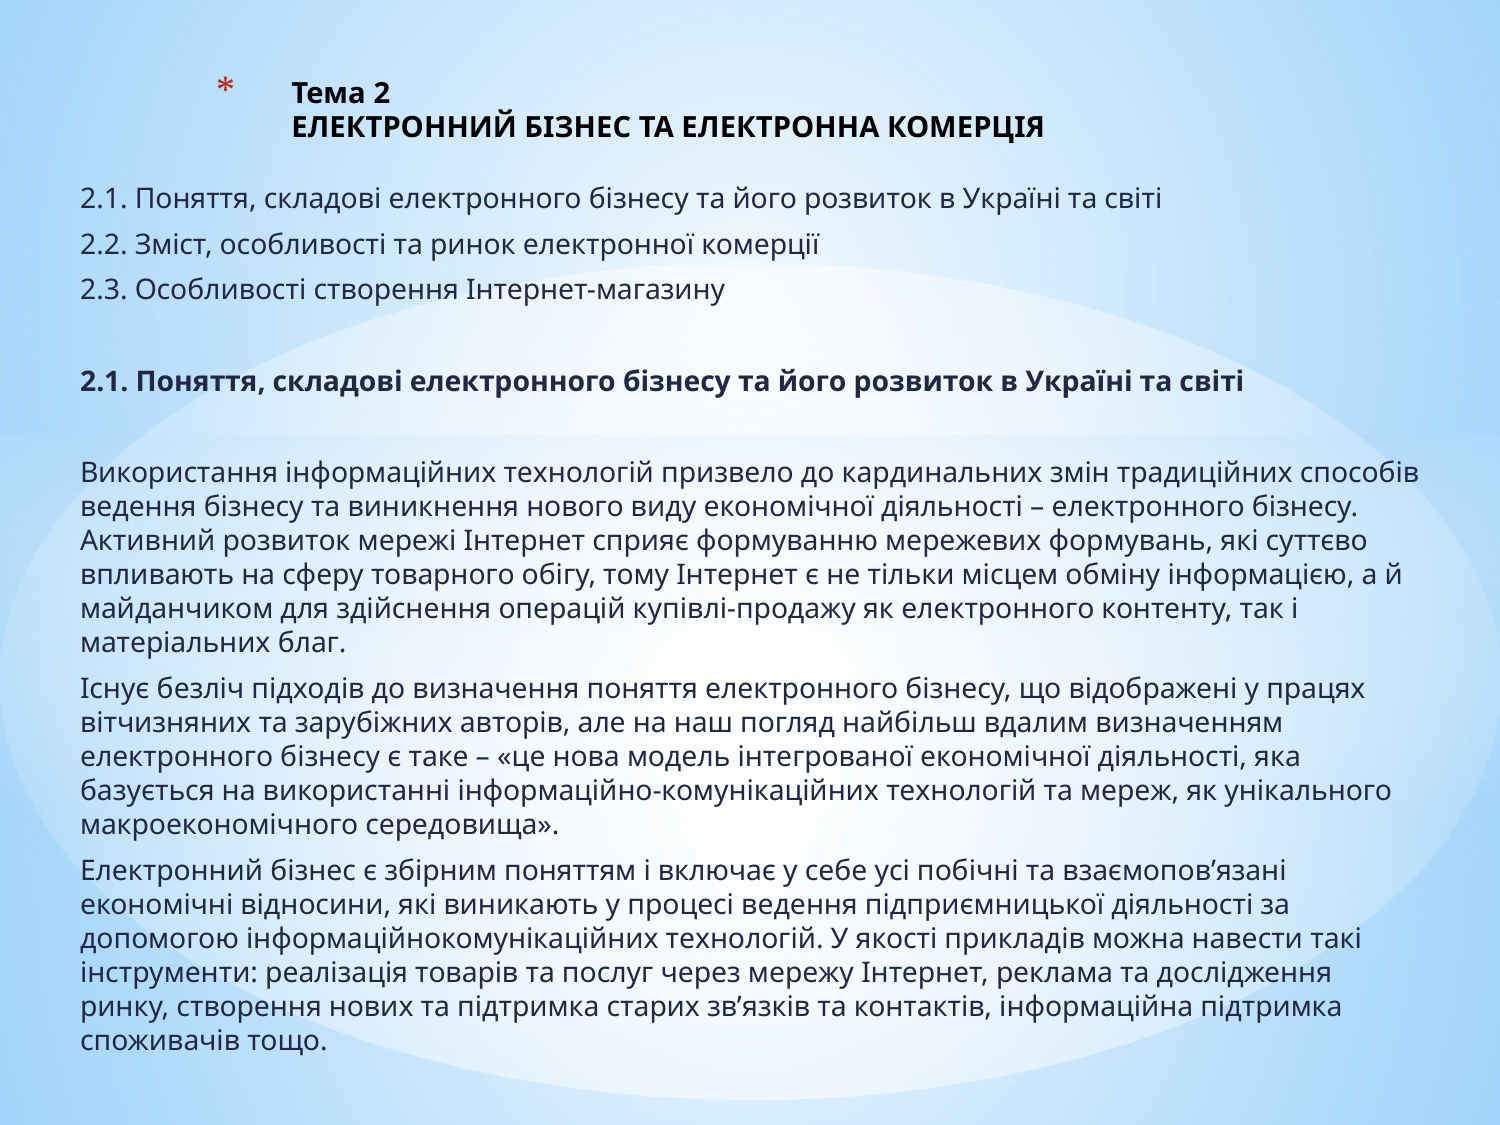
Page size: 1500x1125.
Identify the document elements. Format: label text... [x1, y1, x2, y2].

subtitle 2.1. Поняття, складові електронного бізнесу та його розвиток в Україні та світі 2.2. Зміст, особливості та ринок електронної комерції 2.3. Особливості створення Інтернет-магазину 2.1. Поняття, складові електронного бізнесу та його розвиток в Україні та світі Використання інформаційних технологій призвело до кардинальних змін традиційних способів ведення бізнесу та виникнення нового виду економічної діяльності – електронного бізнесу. Активний розвиток мережі Інтернет сприяє формуванню мережевих формувань, які суттєво впливають на сферу товарного обігу, тому Інтернет є не тільки місцем обміну інформацією, а й майданчиком для здійснення операцій купівлі-продажу як електронного контенту, так і матеріальних благ. Існує безліч підходів до визначення поняття електронного бізнесу, що відображені у працях вітчизняних та зарубіжних авторів, але на наш погляд найбільш вдалим визначенням електронного бізнесу є таке – «це нова модель інтегрованої економічної діяльності, яка базується на використанні інформаційно-комунікаційних технологій та мереж, як унікального макроекономічного середовища». Електронний бізнес є збірним поняттям і включає у себе усі побічні та взаємопов’язані економічні відносини, які виникають у процесі ведення підприємницької діяльності за допомогою інформаційнокомунікаційних технологій. У якості прикладів можна навести такі інструменти: реалізація товарів та послуг через мережу Інтернет, реклама та дослідження ринку, створення нових та підтримка старих зв’язків та контактів, інформаційна підтримка споживачів тощо. [64, 172, 1436, 1071]
title Тема 2 ЕЛЕКТРОННИЙ БІЗНЕС ТА ЕЛЕКТРОННА КОМЕРЦІЯ [171, 66, 1349, 161]
